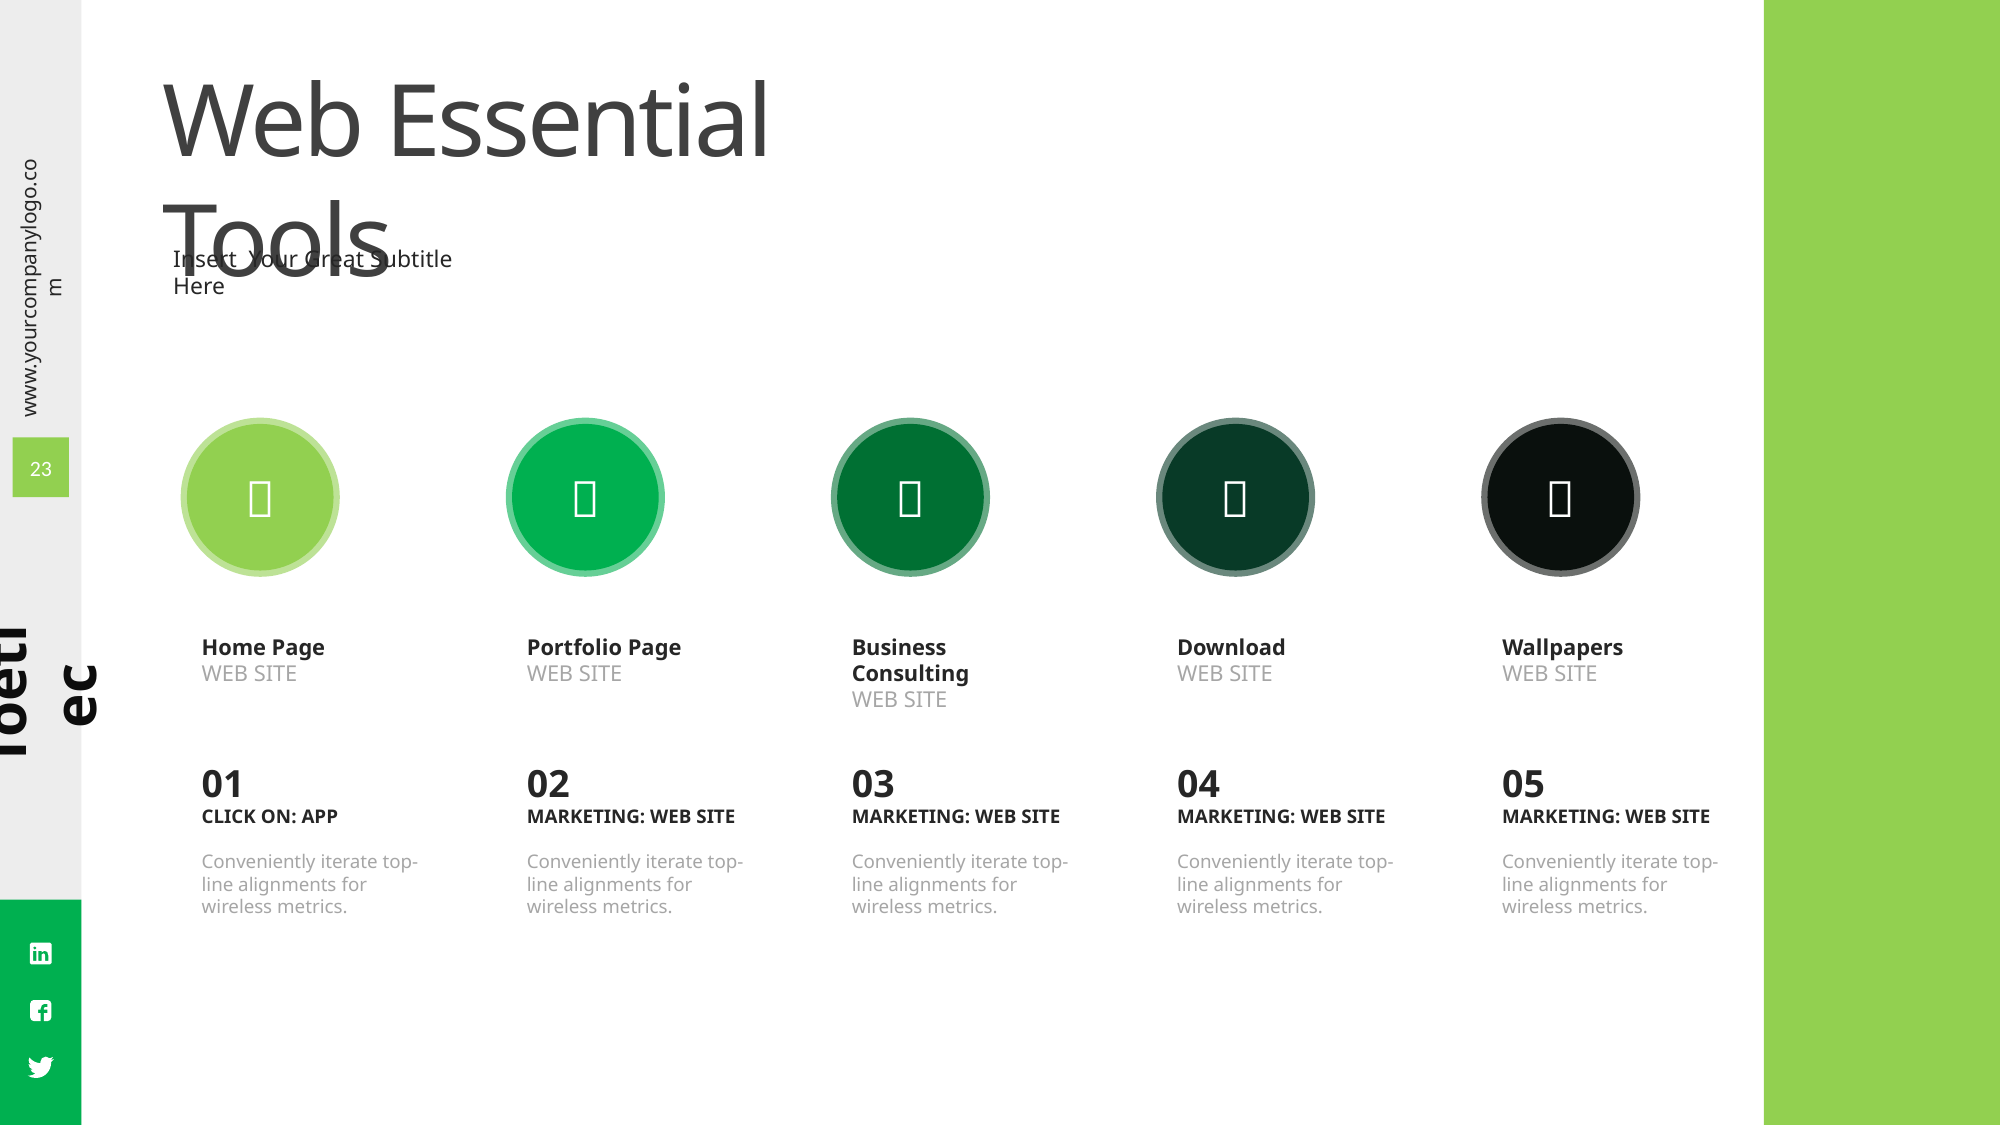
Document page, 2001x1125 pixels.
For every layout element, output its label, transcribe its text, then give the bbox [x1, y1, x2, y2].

text_box 04 MARKETING: WEB SITE Conveniently iterate top-line alignments for wireless metrics. [1162, 752, 1416, 926]
text_box Portfolio Page WEB SITE [512, 626, 741, 694]
text_box 03 MARKETING: WEB SITE Conveniently iterate top-line alignments for wireless metrics. [837, 752, 1091, 926]
text_box Download WEB SITE [1162, 626, 1391, 694]
text_box Business Consulting WEB SITE [837, 626, 1066, 720]
text_box Wallpapers WEB SITE [1487, 626, 1717, 694]
text_box  [1486, 422, 1636, 572]
text_box  [185, 422, 335, 572]
text_box Insert Your Great Subtitle Here [158, 237, 512, 307]
text_box 05 MARKETING: WEB SITE Conveniently iterate top-line alignments for wireless metrics. [1487, 752, 1741, 926]
text_box Home Page WEB SITE [186, 626, 416, 694]
text_box  [1161, 422, 1310, 572]
text_box 02 MARKETING: WEB SITE Conveniently iterate top-line alignments for wireless metrics. [512, 752, 766, 926]
text_box 01 CLICK ON: APP Conveniently iterate top-line alignments for wireless metrics. [186, 752, 441, 926]
text_box  [511, 422, 660, 572]
text_box [1763, 0, 2000, 1125]
slide_number 23 [12, 437, 69, 498]
text_box  [836, 422, 985, 572]
text_box Web Essential Tools [147, 116, 1028, 236]
